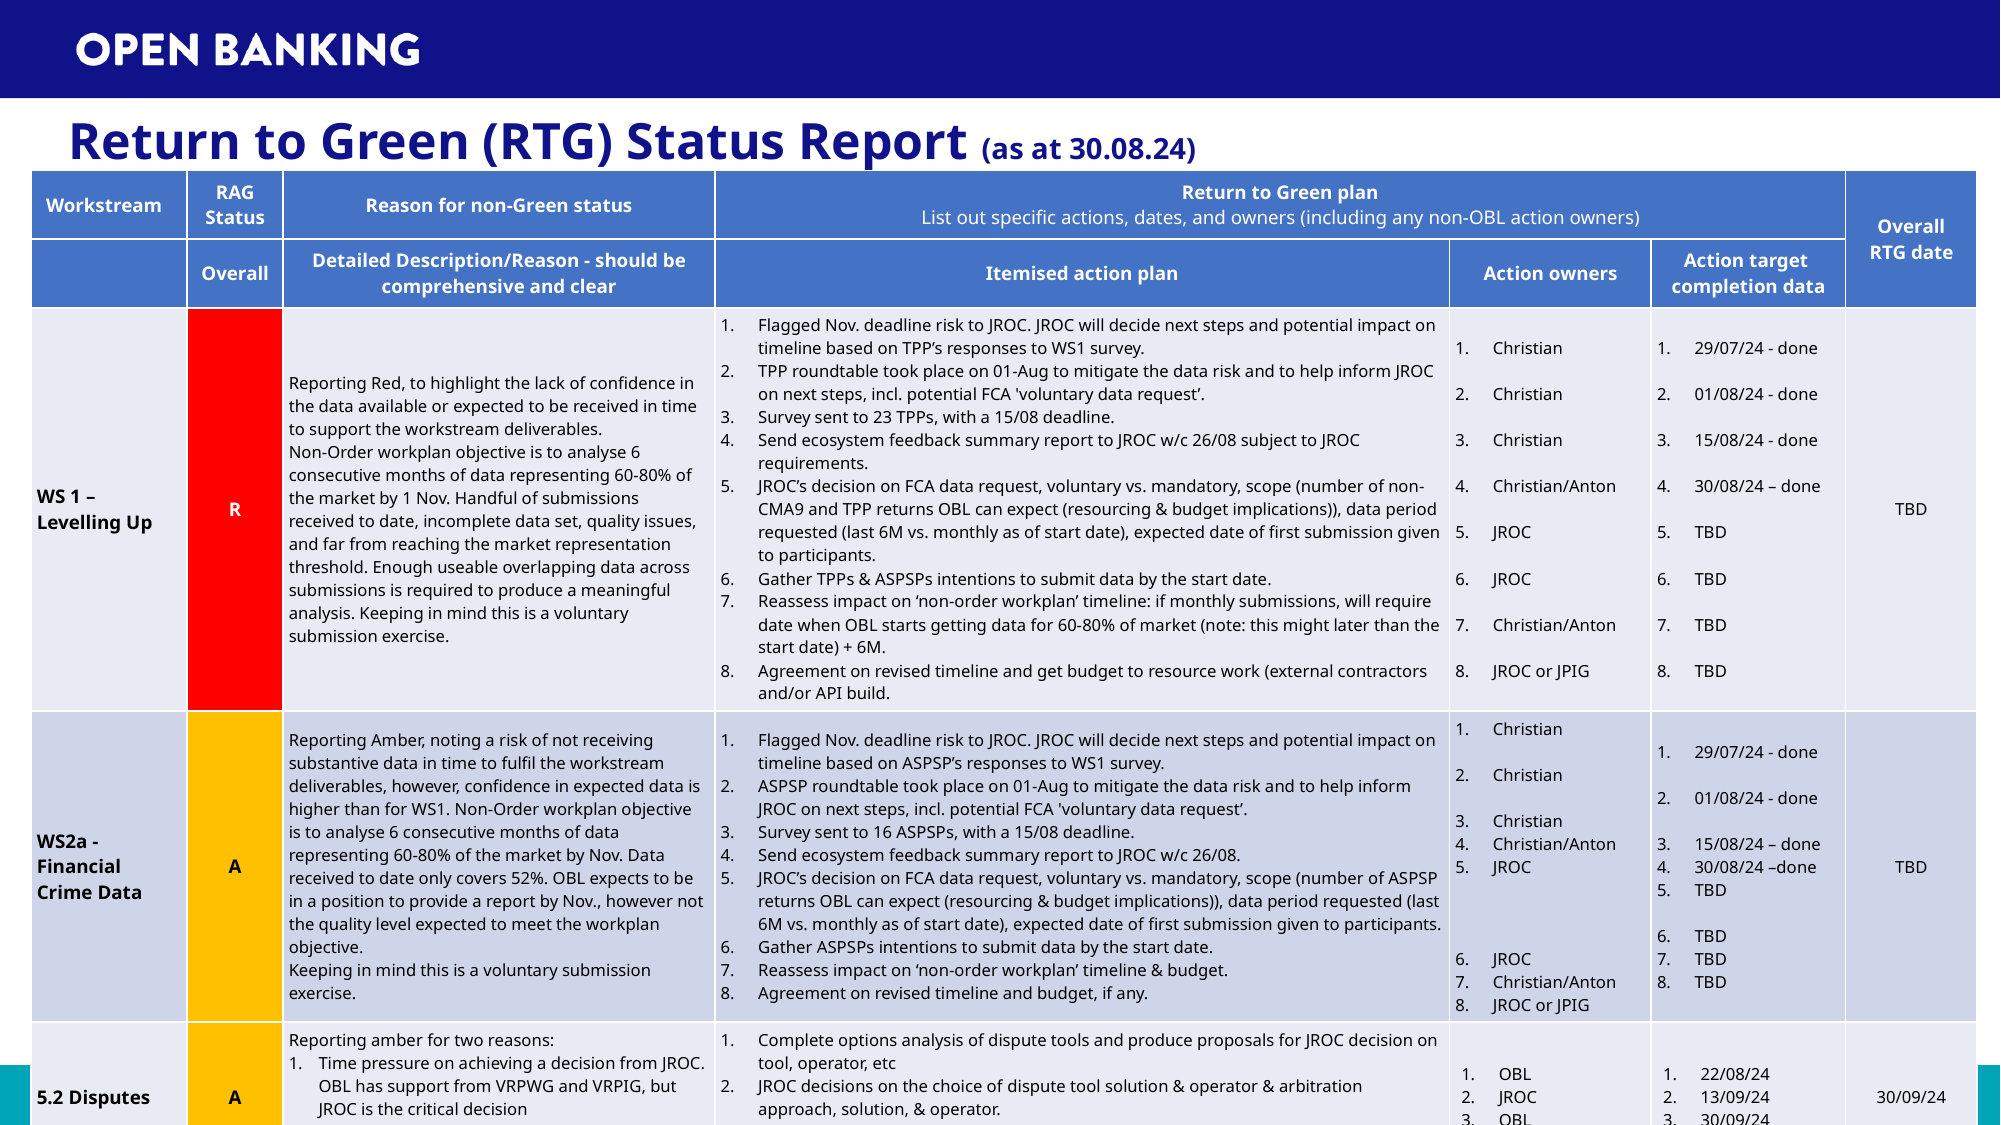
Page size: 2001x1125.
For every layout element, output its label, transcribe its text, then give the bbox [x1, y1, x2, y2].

table_cell A [188, 1023, 282, 1125]
table_cell TBD [1846, 712, 1976, 1021]
table_cell Christian Christian Christian Christian/Anton JROC JROC Christian/Anton JROC or JPIG [1450, 712, 1650, 1021]
table_cell Reporting amber for two reasons: Time pressure on achieving a decision from JROC. OBL has support from VRPWG and VRPIG, but JROC is the critical decision Potential liability concerns over the development and operation of disputes system [284, 1023, 714, 1125]
table_cell 22/08/24 13/09/24 30/09/24 [1652, 1023, 1845, 1125]
table_cell R [188, 309, 282, 710]
table_cell Complete options analysis of dispute tools and produce proposals for JROC decision on tool, operator, etc JROC decisions on the choice of dispute tool solution & operator & arbitration approach, solution, & operator. Replanning activities to align and update the delivery plan with the JROC decisions made on the 13/09. [716, 1023, 1449, 1125]
table_cell Detailed Description/Reason - should be comprehensive and clear [284, 240, 714, 307]
table_header Workstream [32, 171, 186, 238]
table_cell Flagged Nov. deadline risk to JROC. JROC will decide next steps and potential impact on timeline based on TPP’s responses to WS1 survey. TPP roundtable took place on 01-Aug to mitigate the data risk and to help inform JROC on next steps, incl. potential FCA 'voluntary data request’. Survey sent to 23 TPPs, with a 15/08 deadline. Send ecosystem feedback summary report to JROC w/c 26/08 subject to JROC requirements. JROC’s decision on FCA data request, voluntary vs. mandatory, scope (number of non-CMA9 and TPP returns OBL can expect (resourcing & budget implications)), data period requested (last 6M vs. monthly as of start date), expected date of first submission given to participants. Gather TPPs & ASPSPs intentions to submit data by the start date. Reassess impact on ‘non-order workplan’ timeline: if monthly submissions, will require date when OBL starts getting data for 60-80% of market (note: this might later than the start date) + 6M. Agreement on revised timeline and get budget to resource work (external contractors and/or API build. [716, 309, 1449, 710]
table_header Return to Green plan List out specific actions, dates, and owners (including any non-OBL action owners) [716, 171, 1845, 238]
table_cell Action owners [1450, 240, 1650, 307]
table_cell OBL JROC OBL [1450, 1023, 1650, 1125]
table_cell WS2a - Financial Crime Data [32, 712, 186, 1021]
table_cell A [188, 712, 282, 1021]
table_cell 5.2 Disputes [32, 1023, 186, 1125]
table_cell 30/09/24 [1846, 1023, 1976, 1125]
table_cell Christian Christian Christian Christian/Anton JROC JROC Christian/Anton JROC or JPIG [1450, 309, 1650, 710]
table_cell [32, 240, 186, 307]
picture [43, 0, 452, 99]
table_cell Flagged Nov. deadline risk to JROC. JROC will decide next steps and potential impact on timeline based on ASPSP’s responses to WS1 survey. ASPSP roundtable took place on 01-Aug to mitigate the data risk and to help inform JROC on next steps, incl. potential FCA 'voluntary data request’. Survey sent to 16 ASPSPs, with a 15/08 deadline. Send ecosystem feedback summary report to JROC w/c 26/08. JROC’s decision on FCA data request, voluntary vs. mandatory, scope (number of ASPSP returns OBL can expect (resourcing & budget implications)), data period requested (last 6M vs. monthly as of start date), expected date of first submission given to participants. Gather ASPSPs intentions to submit data by the start date. Reassess impact on ‘non-order workplan’ timeline & budget. Agreement on revised timeline and budget, if any. [716, 712, 1449, 1021]
table_cell WS 1 – Levelling Up [32, 309, 186, 710]
table_cell Reporting Red, to highlight the lack of confidence in the data available or expected to be received in time to support the workstream deliverables. Non-Order workplan objective is to analyse 6 consecutive months of data representing 60-80% of the market by 1 Nov. Handful of submissions received to date, incomplete data set, quality issues, and far from reaching the market representation threshold. Enough useable overlapping data across submissions is required to produce a meaningful analysis. Keeping in mind this is a voluntary submission exercise. [284, 309, 714, 710]
table_cell 29/07/24 - done 01/08/24 - done 15/08/24 – done 30/08/24 –done TBD TBD TBD TBD [1652, 712, 1845, 1021]
table_cell Action target completion data [1652, 240, 1845, 307]
table_cell TBD [1846, 309, 1976, 710]
table_header Reason for non-Green status [284, 171, 714, 238]
table_header RAG Status [188, 171, 282, 238]
table_cell Reporting Amber, noting a risk of not receiving substantive data in time to fulfil the workstream deliverables, however, confidence in expected data is higher than for WS1. Non-Order workplan objective is to analyse 6 consecutive months of data representing 60-80% of the market by Nov. Data received to date only covers 52%. OBL expects to be in a position to provide a report by Nov., however not the quality level expected to meet the workplan objective. Keeping in mind this is a voluntary submission exercise. [284, 712, 714, 1021]
title Return to Green (RTG) Status Report (as at 30.08.24) [53, 98, 1525, 170]
table_cell Overall [188, 240, 282, 307]
table_cell Itemised action plan [716, 240, 1449, 307]
table_cell 29/07/24 - done 01/08/24 - done 15/08/24 - done 30/08/24 – done TBD TBD TBD TBD [1652, 309, 1845, 710]
table_header Overall RTG date [1846, 171, 1976, 307]
